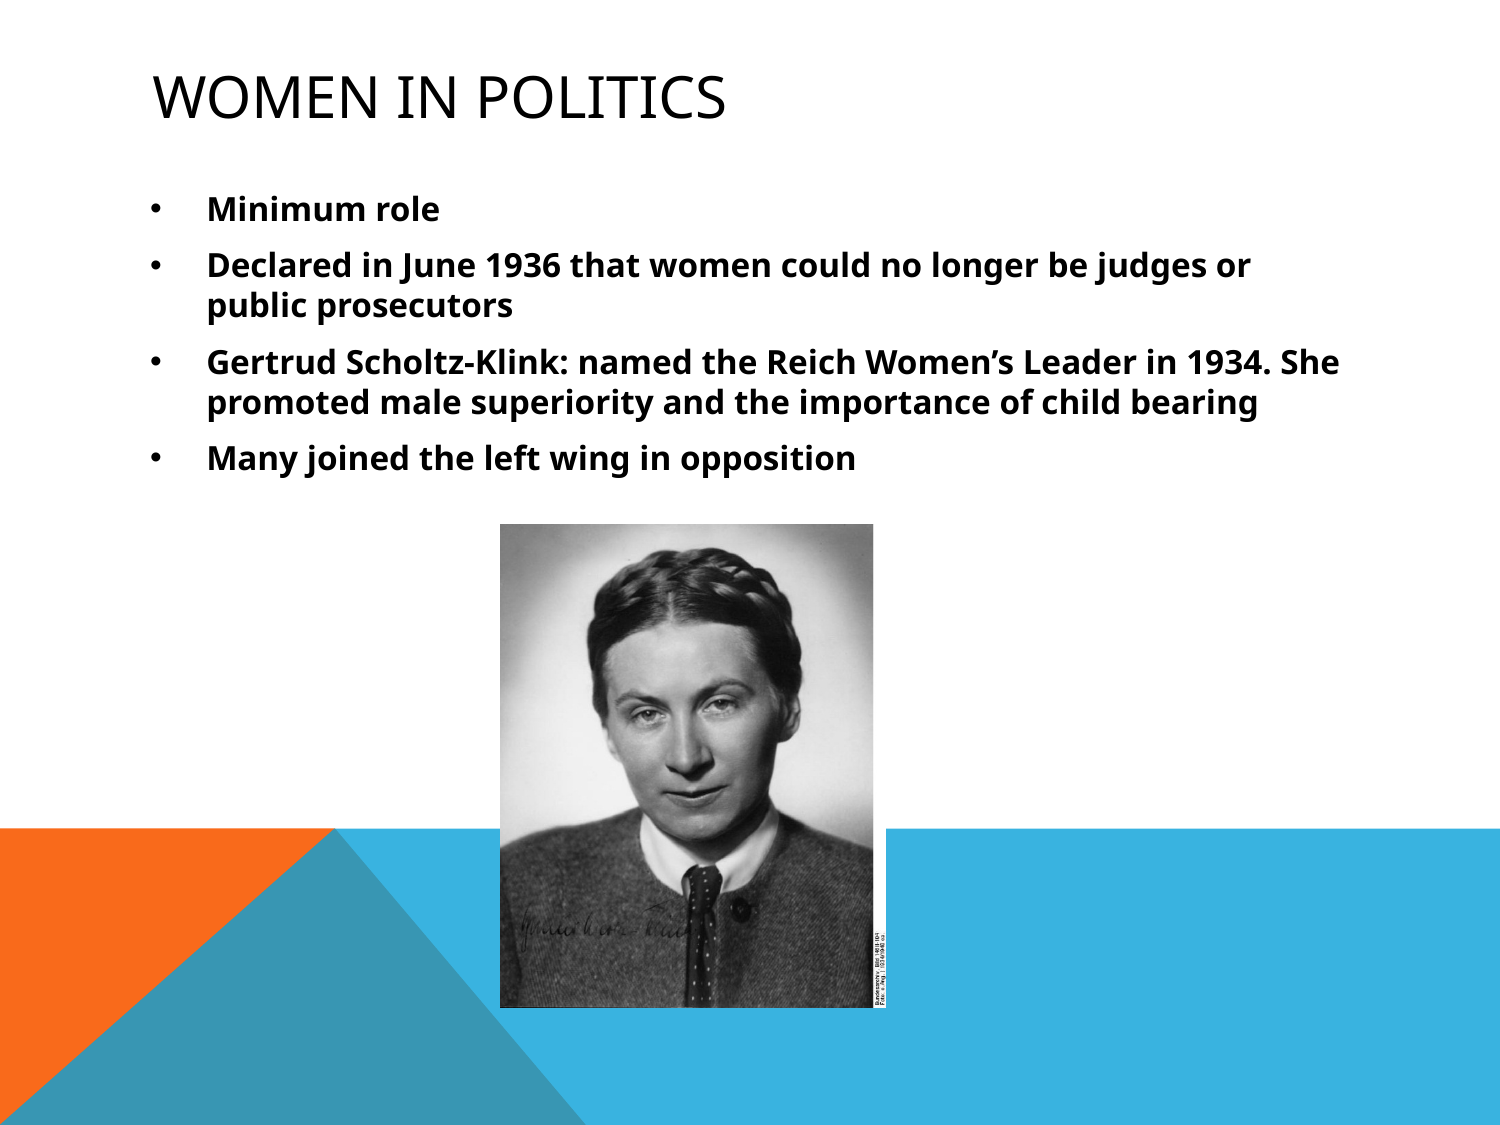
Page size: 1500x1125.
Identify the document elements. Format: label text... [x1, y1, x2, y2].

title Women in Politics [137, 50, 1372, 140]
list Minimum role Declared in June 1936 that women could no longer be judges or public prosecutors Gertrud Scholtz-Klink: named the Reich Women’s Leader in 1934. She promoted male superiority and the importance of child bearing Many joined the left wing in opposition [135, 180, 1369, 768]
picture [499, 523, 887, 1009]
